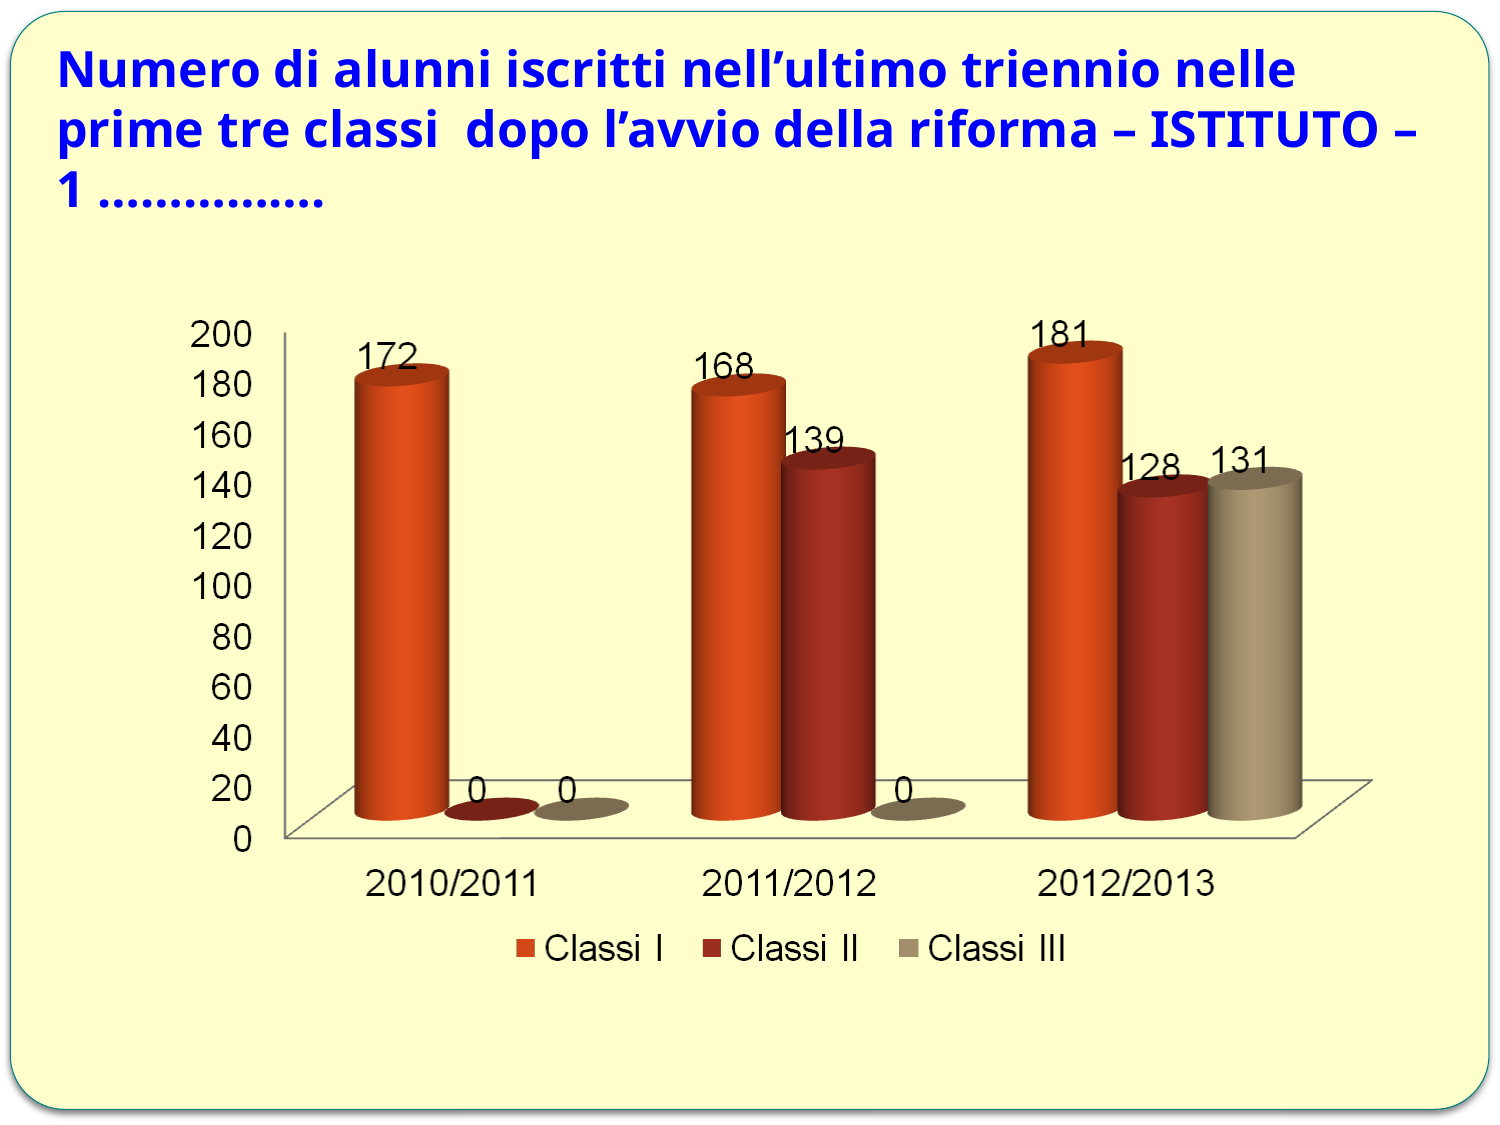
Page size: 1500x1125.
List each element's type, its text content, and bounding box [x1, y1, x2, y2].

title Numero di alunni iscritti nell’ultimo triennio nelle prime tre classi dopo l’avvio della riforma – ISTITUTO – 1 ……………. [40, 44, 1460, 233]
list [141, 228, 1434, 996]
